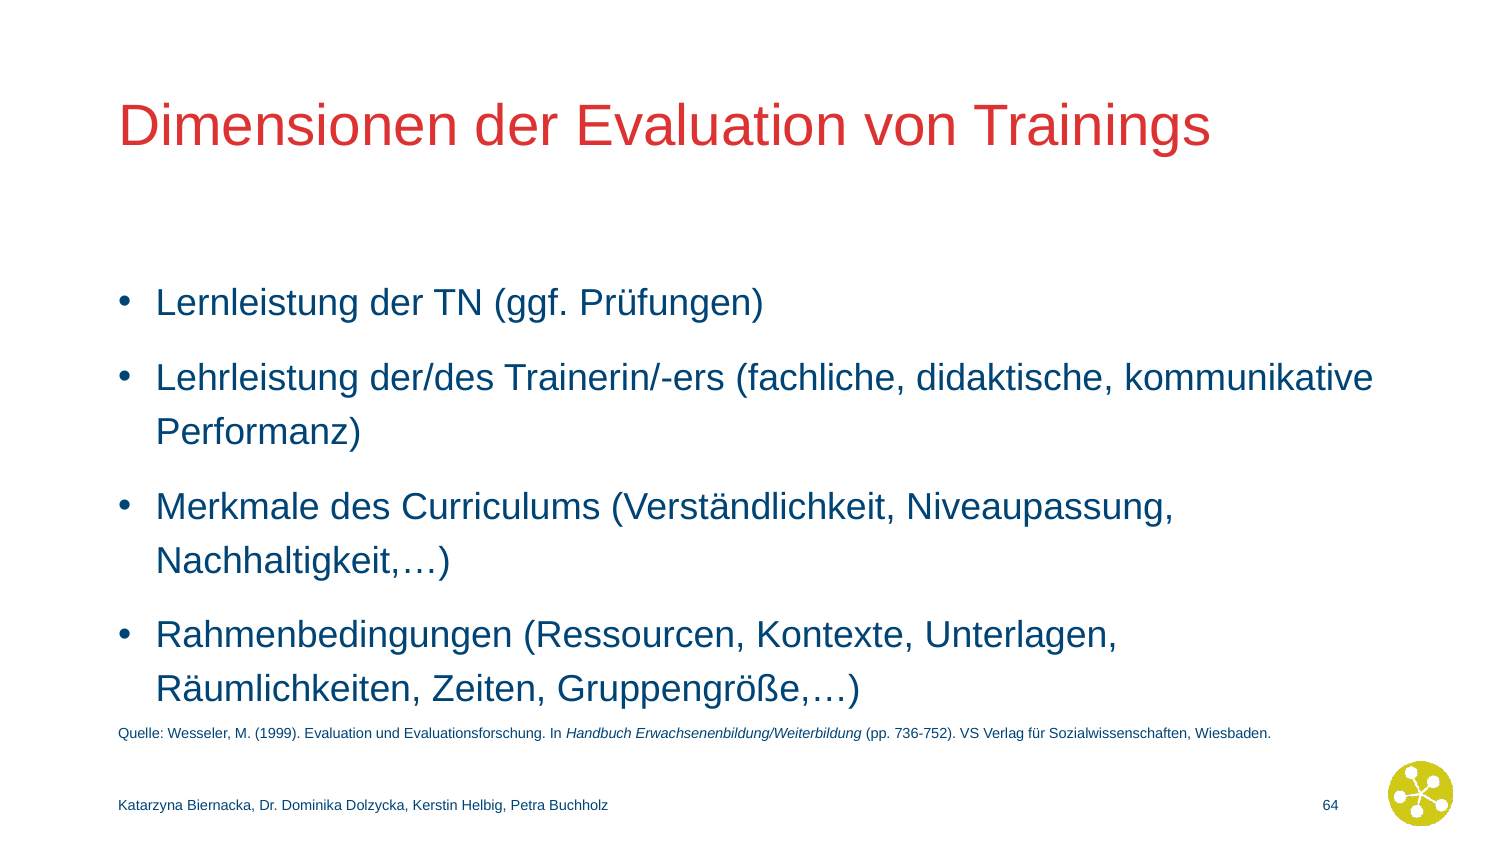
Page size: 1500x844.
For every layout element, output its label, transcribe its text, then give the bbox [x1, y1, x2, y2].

list Lernleistung der TN (ggf. Prüfungen) Lehrleistung der/des Trainerin/-ers (fachliche, didaktische, kommunikative Performanz) Merkmale des Curriculums (Verständlichkeit, Niveaupassung, Nachhaltigkeit,…) Rahmenbedingungen (Ressourcen, Kontexte, Unterlagen, Räumlichkeiten, Zeiten, Gruppengröße,…) [103, 261, 1397, 661]
text_box Dimensionen der Evaluation von Trainings [103, 44, 1397, 208]
slide_number 63 [1016, 785, 1354, 827]
text_box [128, 639, 1422, 785]
footer Katarzyna Biernacka, Dr. Dominika Dolzycka, Kerstin Helbig, Petra Buchholz [103, 782, 742, 827]
picture [1388, 761, 1453, 826]
text_box Quelle: Wesseler, M. (1999). Evaluation und Evaluationsforschung. In Handbuch Erwachsenenbildung/Weiterbildung (pp. 736-752). VS Verlag für Sozialwissenschaften, Wiesbaden. [103, 713, 1303, 752]
